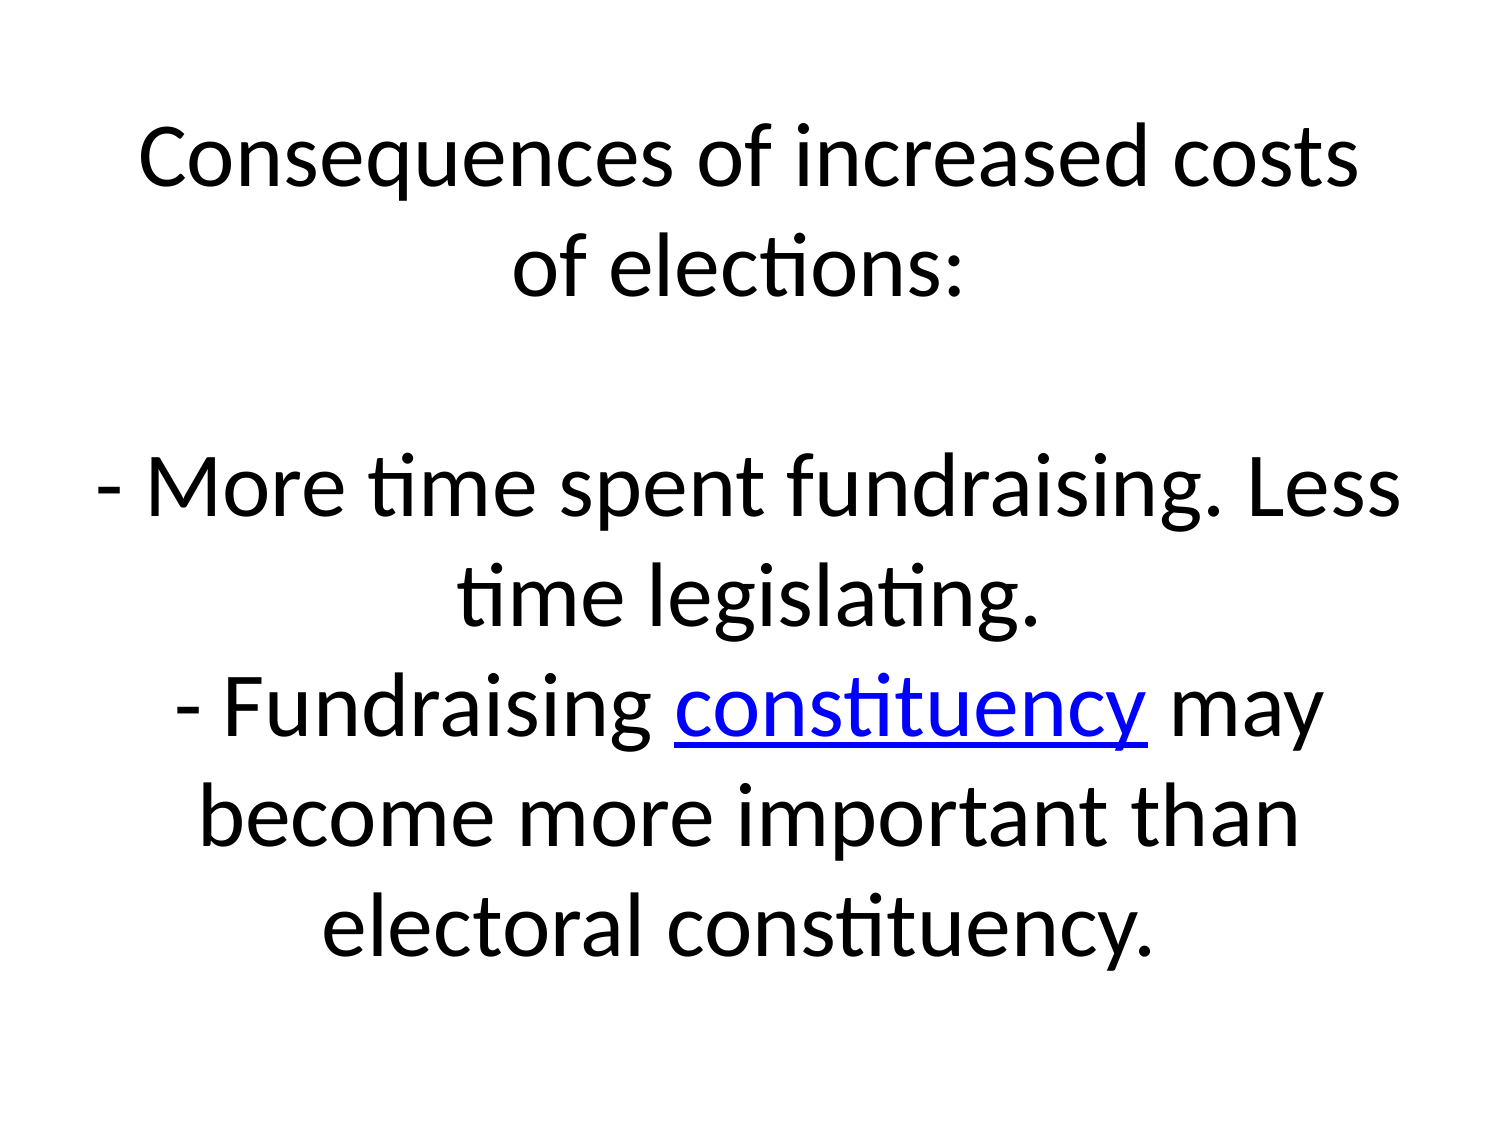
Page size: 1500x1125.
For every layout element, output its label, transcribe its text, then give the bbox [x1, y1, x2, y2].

title Consequences of increased costs of elections: - More time spent fundraising. Less time legislating. - Fundraising constituency may become more important than electoral constituency. [74, 44, 1426, 1026]
